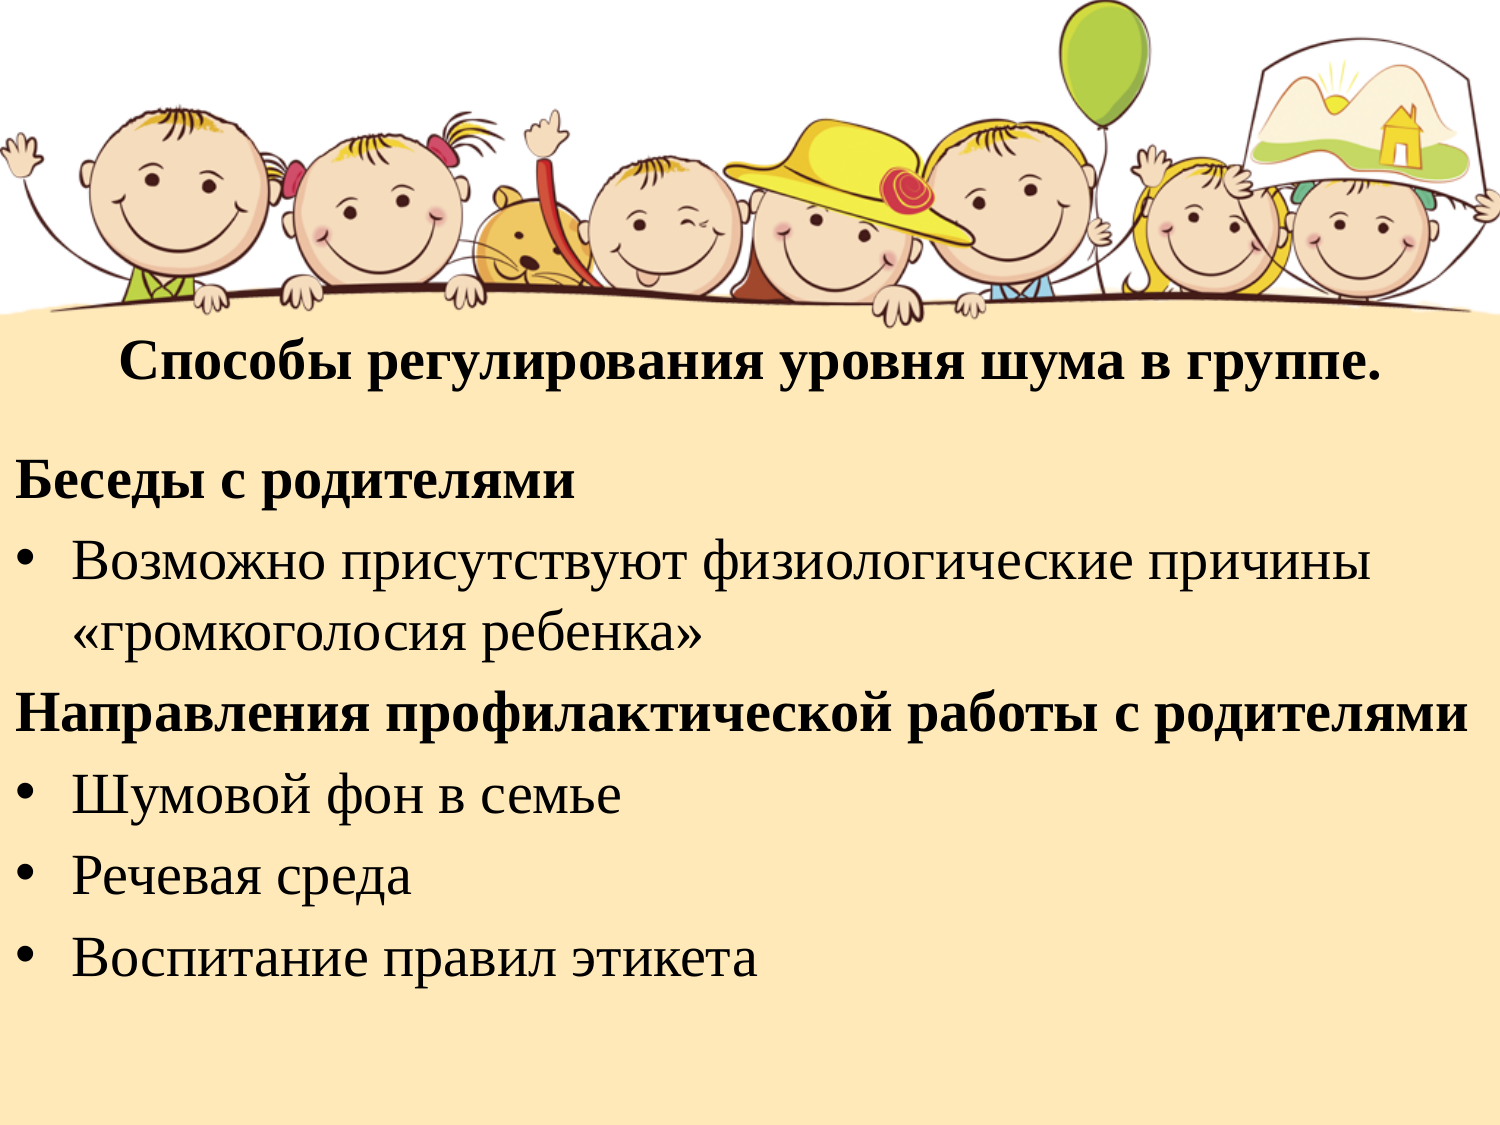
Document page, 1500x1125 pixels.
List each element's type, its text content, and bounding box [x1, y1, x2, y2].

picture [0, 0, 1500, 432]
title Способы регулирования уровня шума в группе. [74, 326, 1426, 432]
list Беседы с родителями Возможно присутствуют физиологические причины «громкоголосия ребенка» Направления профилактической работы с родителями Шумовой фон в семье Речевая среда Воспитание правил этикета [0, 432, 1500, 1125]
